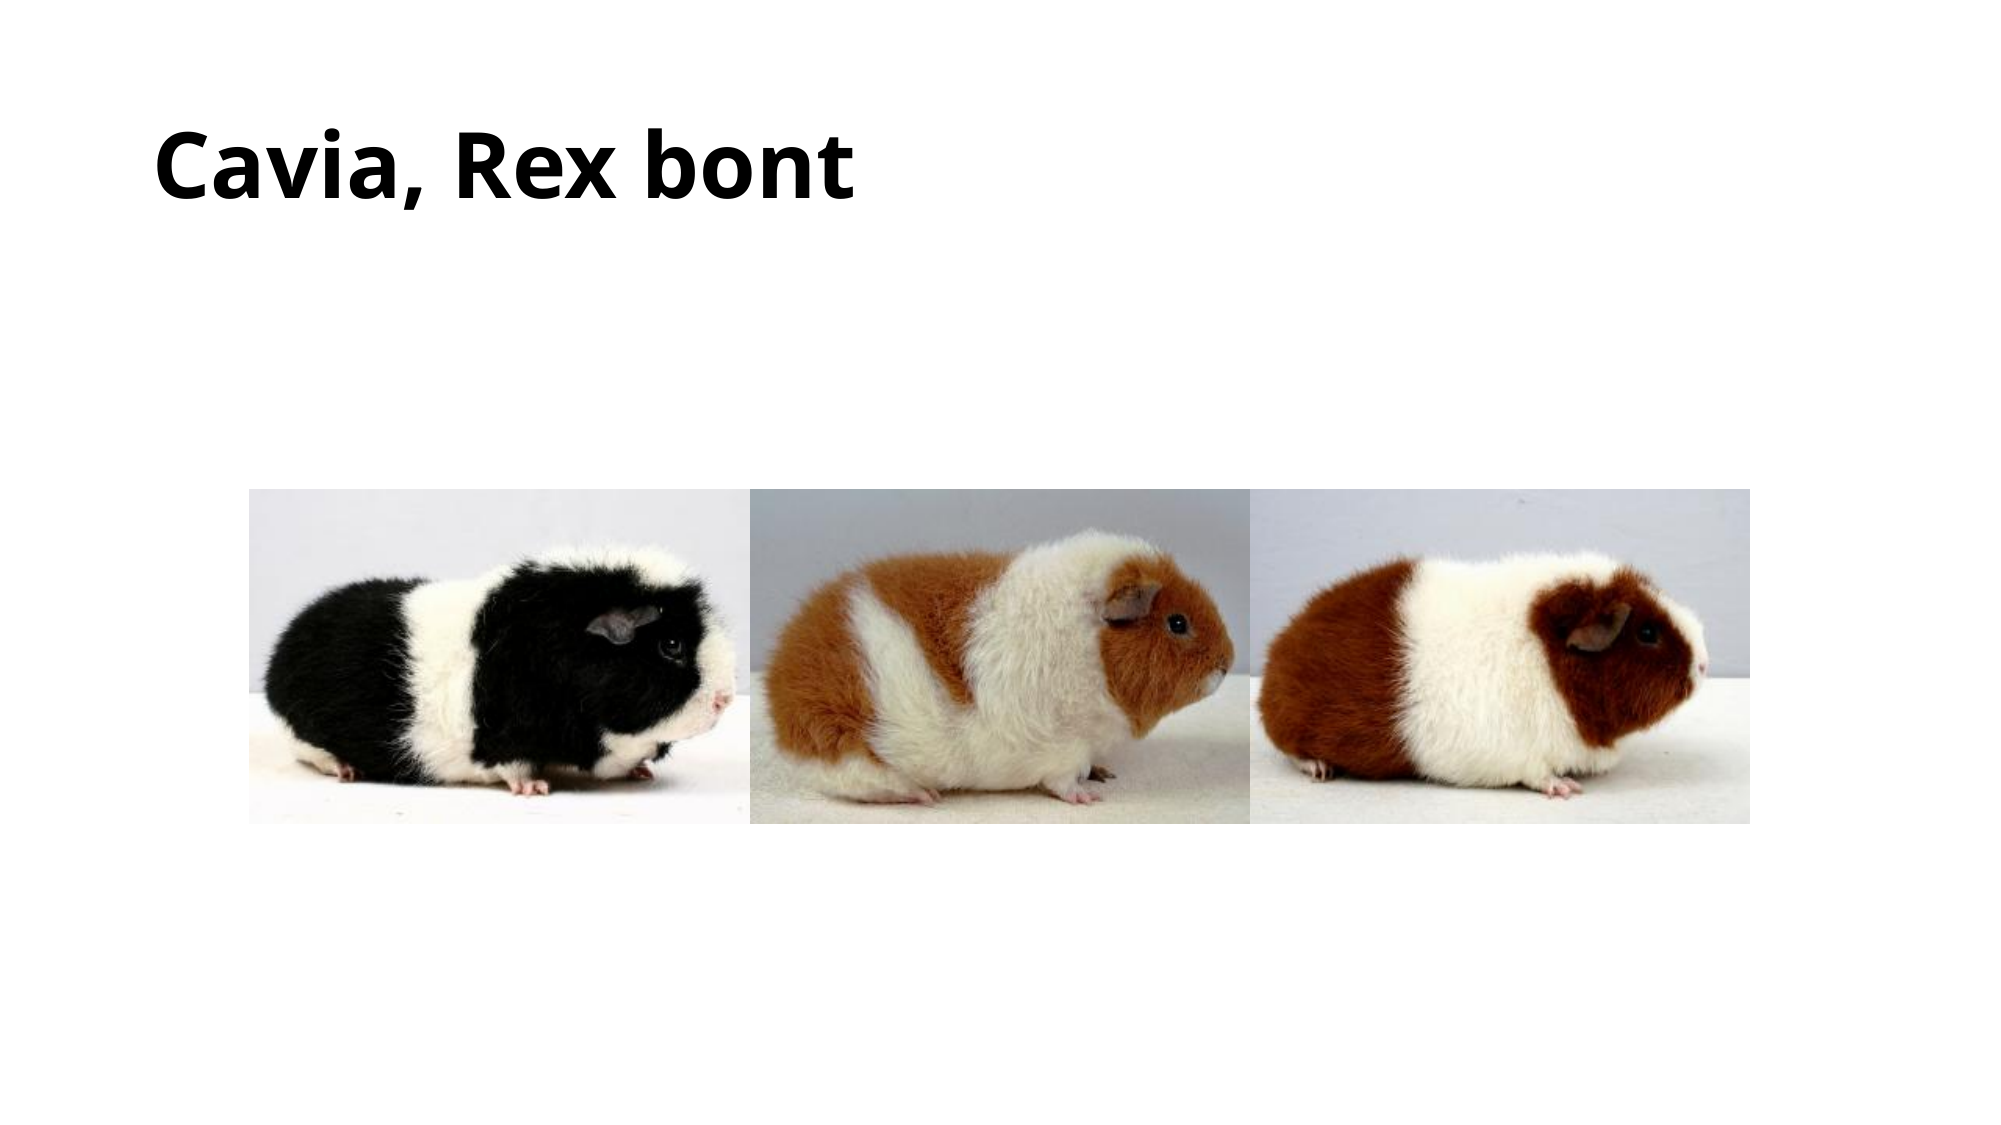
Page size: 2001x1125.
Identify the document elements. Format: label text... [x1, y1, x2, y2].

title Cavia, Rex bont [137, 59, 1863, 278]
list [750, 489, 1249, 824]
picture [249, 489, 750, 824]
picture [1249, 489, 1751, 824]
